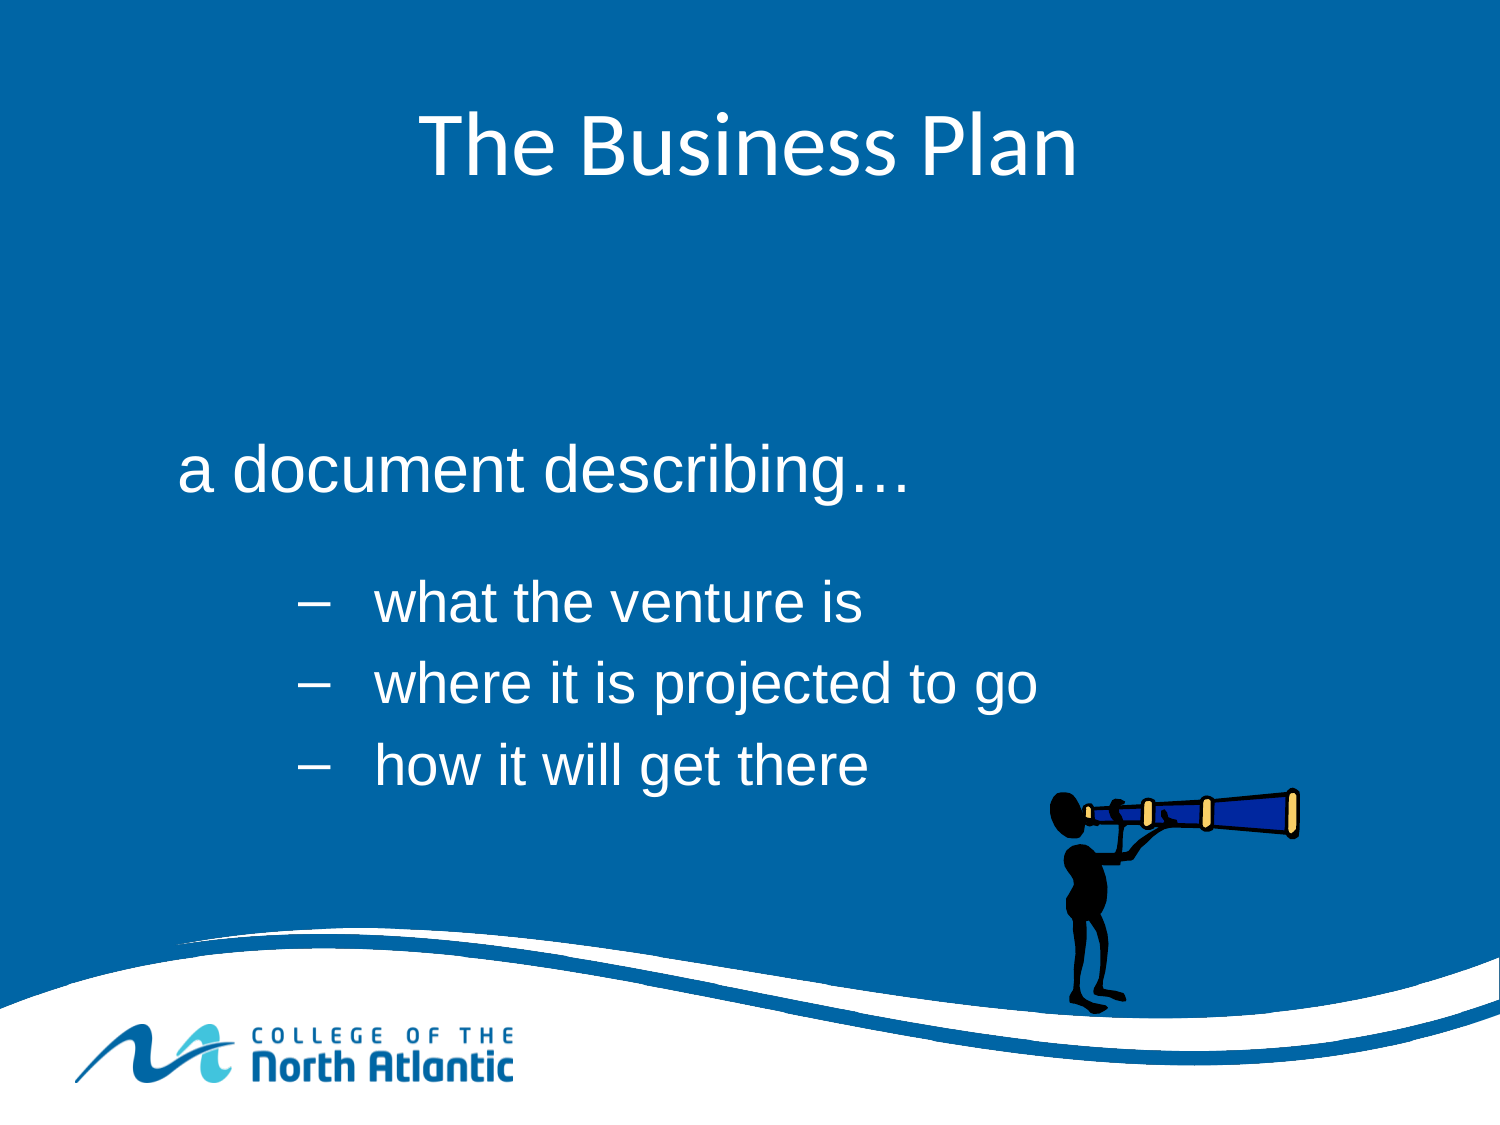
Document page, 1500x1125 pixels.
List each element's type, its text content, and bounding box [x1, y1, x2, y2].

picture [0, 928, 1500, 1125]
title The Business Plan [75, 45, 1425, 233]
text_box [1049, 787, 1301, 1014]
list a document describing… what the venture is where it is projected to go how it will get there [162, 324, 1438, 1050]
